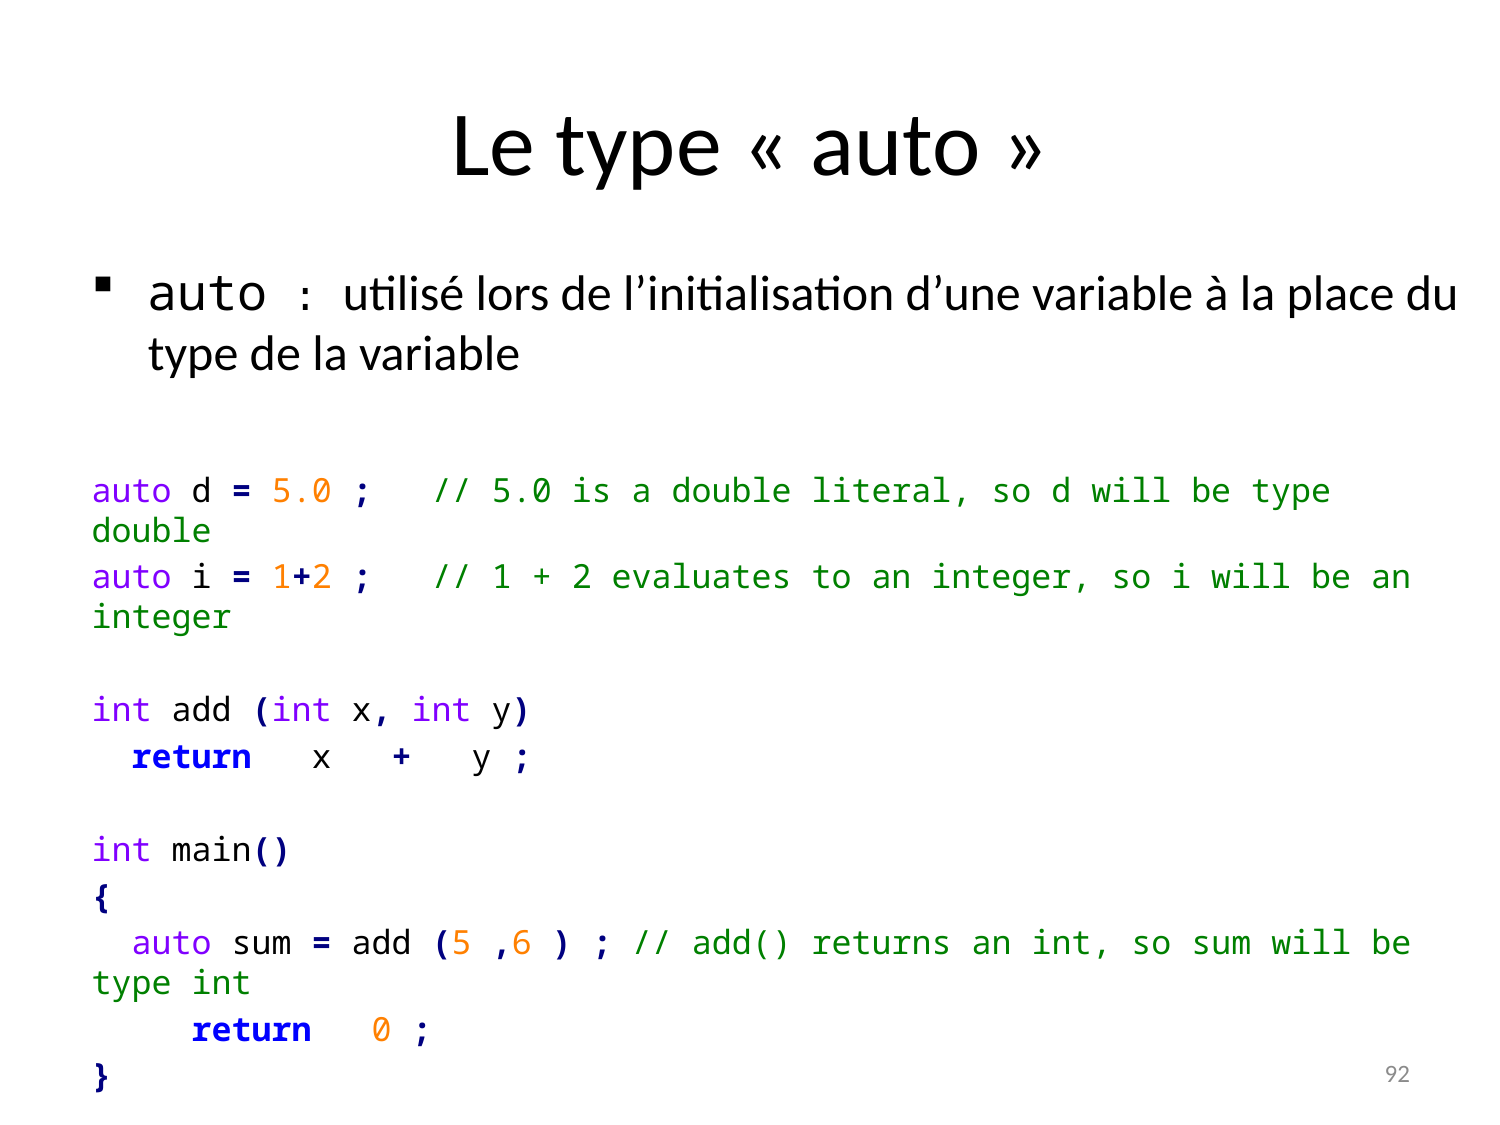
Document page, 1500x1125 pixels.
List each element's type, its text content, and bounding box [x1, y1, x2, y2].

slide_number 92 [1074, 1042, 1425, 1103]
title Le type « auto » [75, 45, 1425, 233]
list auto : utilisé lors de l’initialisation d’une variable à la place du type de la variable auto d = 5.0 ; // 5.0 is a double literal, so d will be type double auto i = 1+2 ; // 1 + 2 evaluates to an integer, so i will be an integer int add (int x, int y) return x + y ; int main() { auto sum = add (5 ,6 ) ; // add() returns an int, so sum will be type int return 0 ; } [76, 208, 1483, 1047]
